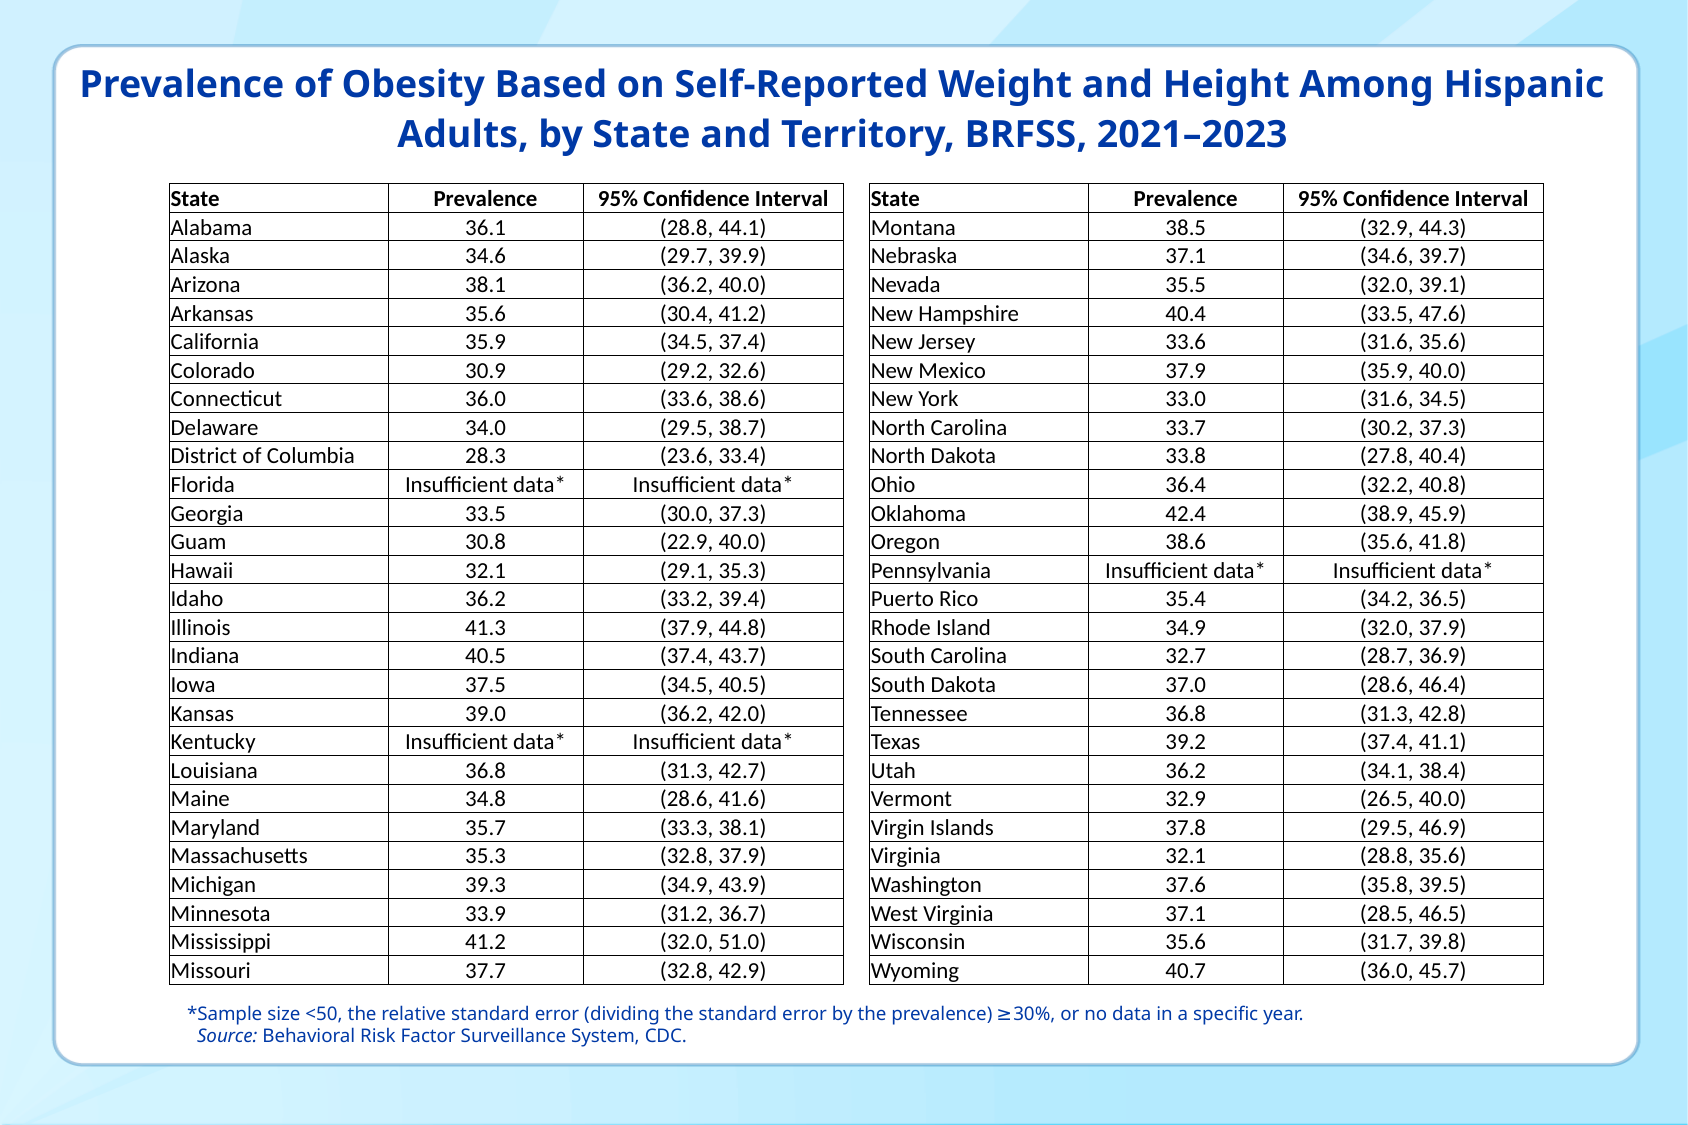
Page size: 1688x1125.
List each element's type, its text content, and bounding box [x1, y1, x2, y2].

table_cell Delaware [170, 413, 388, 441]
table_cell (23.6, 33.4) [584, 442, 843, 469]
table_cell Insufficient data* [1284, 556, 1543, 583]
table_cell (33.2, 39.4) [584, 584, 843, 612]
table_cell 33.9 [389, 899, 583, 926]
table_cell 35.6 [1089, 927, 1283, 955]
table_cell Tennessee [870, 699, 1088, 726]
table_cell Illinois [170, 613, 388, 641]
table_cell (32.8, 37.9) [584, 842, 843, 869]
table_cell 35.7 [389, 813, 583, 841]
table_cell (32.0, 51.0) [584, 927, 843, 955]
table_cell 33.0 [1089, 384, 1283, 412]
table_cell (28.6, 41.6) [584, 785, 843, 812]
table_cell (30.4, 41.2) [584, 299, 843, 326]
table_cell 28.3 [389, 442, 583, 469]
table_cell Oregon [870, 527, 1088, 555]
table_cell 34.8 [389, 785, 583, 812]
picture [0, 0, 1688, 1125]
table_cell Ohio [870, 470, 1088, 498]
table_cell South Carolina [870, 642, 1088, 669]
table_cell (26.5, 40.0) [1284, 785, 1543, 812]
table_cell Insufficient data* [1089, 556, 1283, 583]
table_cell Maryland [170, 813, 388, 841]
table_header State [170, 184, 388, 212]
table_cell (34.5, 37.4) [584, 327, 843, 355]
table_cell 38.5 [1089, 213, 1283, 240]
table_cell (36.0, 45.7) [1284, 956, 1543, 984]
table_cell 38.1 [389, 270, 583, 298]
table_cell 36.0 [389, 384, 583, 412]
table_cell (29.5, 46.9) [1284, 813, 1543, 841]
table_cell Insufficient data* [389, 470, 583, 498]
table_cell 32.1 [1089, 842, 1283, 869]
table_cell West Virginia [870, 899, 1088, 926]
table_cell Arkansas [170, 299, 388, 326]
table_cell Oklahoma [870, 499, 1088, 526]
table_cell Puerto Rico [870, 584, 1088, 612]
table_cell District of Columbia [170, 442, 388, 469]
table_cell (28.8, 35.6) [1284, 842, 1543, 869]
table_cell (31.2, 36.7) [584, 899, 843, 926]
table_cell South Dakota [870, 670, 1088, 698]
table_cell Kentucky [170, 727, 388, 755]
table_cell Michigan [170, 870, 388, 898]
table_cell Rhode Island [870, 613, 1088, 641]
table_cell (35.6, 41.8) [1284, 527, 1543, 555]
table_cell 35.4 [1089, 584, 1283, 612]
table_cell Nebraska [870, 241, 1088, 269]
table_cell 37.1 [1089, 241, 1283, 269]
table_cell Kansas [170, 699, 388, 726]
table_cell Alaska [170, 241, 388, 269]
table_cell (32.0, 37.9) [1284, 613, 1543, 641]
table_cell 35.5 [1089, 270, 1283, 298]
table_cell New York [870, 384, 1088, 412]
table_cell 30.9 [389, 356, 583, 383]
table_cell Maine [170, 785, 388, 812]
table_cell (35.9, 40.0) [1284, 356, 1543, 383]
table_cell (32.8, 42.9) [584, 956, 843, 984]
table_cell (31.6, 34.5) [1284, 384, 1543, 412]
table_cell New Mexico [870, 356, 1088, 383]
table_cell 38.6 [1089, 527, 1283, 555]
table_cell (32.0, 39.1) [1284, 270, 1543, 298]
table_cell 36.8 [389, 756, 583, 784]
table_cell (34.1, 38.4) [1284, 756, 1543, 784]
table_cell (34.2, 36.5) [1284, 584, 1543, 612]
table_cell Insufficient data* [584, 470, 843, 498]
table_cell Iowa [170, 670, 388, 698]
table_cell Montana [870, 213, 1088, 240]
table_cell 35.3 [389, 842, 583, 869]
table_cell California [170, 327, 388, 355]
table_cell Virgin Islands [870, 813, 1088, 841]
table_cell (37.4, 41.1) [1284, 727, 1543, 755]
table_cell 37.5 [389, 670, 583, 698]
table_cell Texas [870, 727, 1088, 755]
table_cell (33.5, 47.6) [1284, 299, 1543, 326]
table_cell 34.6 [389, 241, 583, 269]
table_cell Pennsylvania [870, 556, 1088, 583]
table_cell 33.6 [1089, 327, 1283, 355]
table_cell (31.7, 39.8) [1284, 927, 1543, 955]
table_cell 39.3 [389, 870, 583, 898]
table_cell (36.2, 40.0) [584, 270, 843, 298]
table_cell Guam [170, 527, 388, 555]
table_cell Nevada [870, 270, 1088, 298]
table_cell 35.6 [389, 299, 583, 326]
table_header 95% Confidence Interval [584, 184, 843, 212]
table_cell (29.1, 35.3) [584, 556, 843, 583]
table_cell (31.3, 42.8) [1284, 699, 1543, 726]
table_cell 36.8 [1089, 699, 1283, 726]
table_cell Hawaii [170, 556, 388, 583]
table_cell Wisconsin [870, 927, 1088, 955]
table_cell 33.8 [1089, 442, 1283, 469]
table_cell (35.8, 39.5) [1284, 870, 1543, 898]
table_cell (27.8, 40.4) [1284, 442, 1543, 469]
table_cell Vermont [870, 785, 1088, 812]
table_cell 40.5 [389, 642, 583, 669]
table_header 95% Confidence Interval [1284, 184, 1543, 212]
table_cell 41.3 [389, 613, 583, 641]
table_cell 36.2 [1089, 756, 1283, 784]
table_cell (32.9, 44.3) [1284, 213, 1543, 240]
table_cell (37.4, 43.7) [584, 642, 843, 669]
table_cell 41.2 [389, 927, 583, 955]
table_cell Insufficient data* [584, 727, 843, 755]
table_cell (29.7, 39.9) [584, 241, 843, 269]
table_cell 35.9 [389, 327, 583, 355]
table_cell Connecticut [170, 384, 388, 412]
table_cell (34.6, 39.7) [1284, 241, 1543, 269]
table_cell Florida [170, 470, 388, 498]
table_cell 32.7 [1089, 642, 1283, 669]
table_cell Virginia [870, 842, 1088, 869]
table_cell (31.6, 35.6) [1284, 327, 1543, 355]
table_cell 36.4 [1089, 470, 1283, 498]
table_cell (36.2, 42.0) [584, 699, 843, 726]
table_cell Wyoming [870, 956, 1088, 984]
table_cell Indiana [170, 642, 388, 669]
table_cell 33.5 [389, 499, 583, 526]
table_cell Colorado [170, 356, 388, 383]
table_cell New Hampshire [870, 299, 1088, 326]
table_cell 36.1 [389, 213, 583, 240]
table_cell (33.3, 38.1) [584, 813, 843, 841]
table_cell (30.2, 37.3) [1284, 413, 1543, 441]
table_cell 37.7 [389, 956, 583, 984]
table_cell 34.0 [389, 413, 583, 441]
table_cell 33.7 [1089, 413, 1283, 441]
table_header Prevalence [1089, 184, 1283, 212]
table_cell (22.9, 40.0) [584, 527, 843, 555]
table_cell (29.2, 32.6) [584, 356, 843, 383]
table_cell Utah [870, 756, 1088, 784]
table_cell Washington [870, 870, 1088, 898]
table_cell Louisiana [170, 756, 388, 784]
table_cell Minnesota [170, 899, 388, 926]
table_cell Massachusetts [170, 842, 388, 869]
table_cell 39.0 [389, 699, 583, 726]
table_cell North Dakota [870, 442, 1088, 469]
table_cell (28.8, 44.1) [584, 213, 843, 240]
table_cell (28.7, 36.9) [1284, 642, 1543, 669]
table_cell Mississippi [170, 927, 388, 955]
table_cell (29.5, 38.7) [584, 413, 843, 441]
table_cell 37.8 [1089, 813, 1283, 841]
table_cell 32.1 [389, 556, 583, 583]
table_cell North Carolina [870, 413, 1088, 441]
table_cell Arizona [170, 270, 388, 298]
table_cell 34.9 [1089, 613, 1283, 641]
table_cell 30.8 [389, 527, 583, 555]
table_cell 37.6 [1089, 870, 1283, 898]
table_cell 37.1 [1089, 899, 1283, 926]
table_cell 36.2 [389, 584, 583, 612]
table_cell Georgia [170, 499, 388, 526]
table_cell (28.6, 46.4) [1284, 670, 1543, 698]
table_cell (32.2, 40.8) [1284, 470, 1543, 498]
table_cell 39.2 [1089, 727, 1283, 755]
table_cell Missouri [170, 956, 388, 984]
table_cell (28.5, 46.5) [1284, 899, 1543, 926]
table_header State [870, 184, 1088, 212]
table_cell (34.5, 40.5) [584, 670, 843, 698]
table_cell 37.0 [1089, 670, 1283, 698]
list *Sample size <50, the relative standard error (dividing the standard error by the prevalence) ≥30%, or no data in a specific year. Source: Behavioral Risk Factor Surveillance System, CDC. [116, 999, 1624, 1110]
table_cell Alabama [170, 213, 388, 240]
table_cell (37.9, 44.8) [584, 613, 843, 641]
table_cell 37.9 [1089, 356, 1283, 383]
table_cell Insufficient data* [389, 727, 583, 755]
table_cell New Jersey [870, 327, 1088, 355]
table_cell 32.9 [1089, 785, 1283, 812]
table_cell 40.7 [1089, 956, 1283, 984]
table_cell (31.3, 42.7) [584, 756, 843, 784]
title Prevalence of Obesity Based on Self-Reported Weight and Height Among Hispanic Adults, by State and Territory, BRFSS, 2021–2023 [53, 28, 1633, 163]
table_cell (38.9, 45.9) [1284, 499, 1543, 526]
table_cell Idaho [170, 584, 388, 612]
table_cell 40.4 [1089, 299, 1283, 326]
table_cell 42.4 [1089, 499, 1283, 526]
table_cell (33.6, 38.6) [584, 384, 843, 412]
table_header Prevalence [389, 184, 583, 212]
table_cell (34.9, 43.9) [584, 870, 843, 898]
table_cell (30.0, 37.3) [584, 499, 843, 526]
